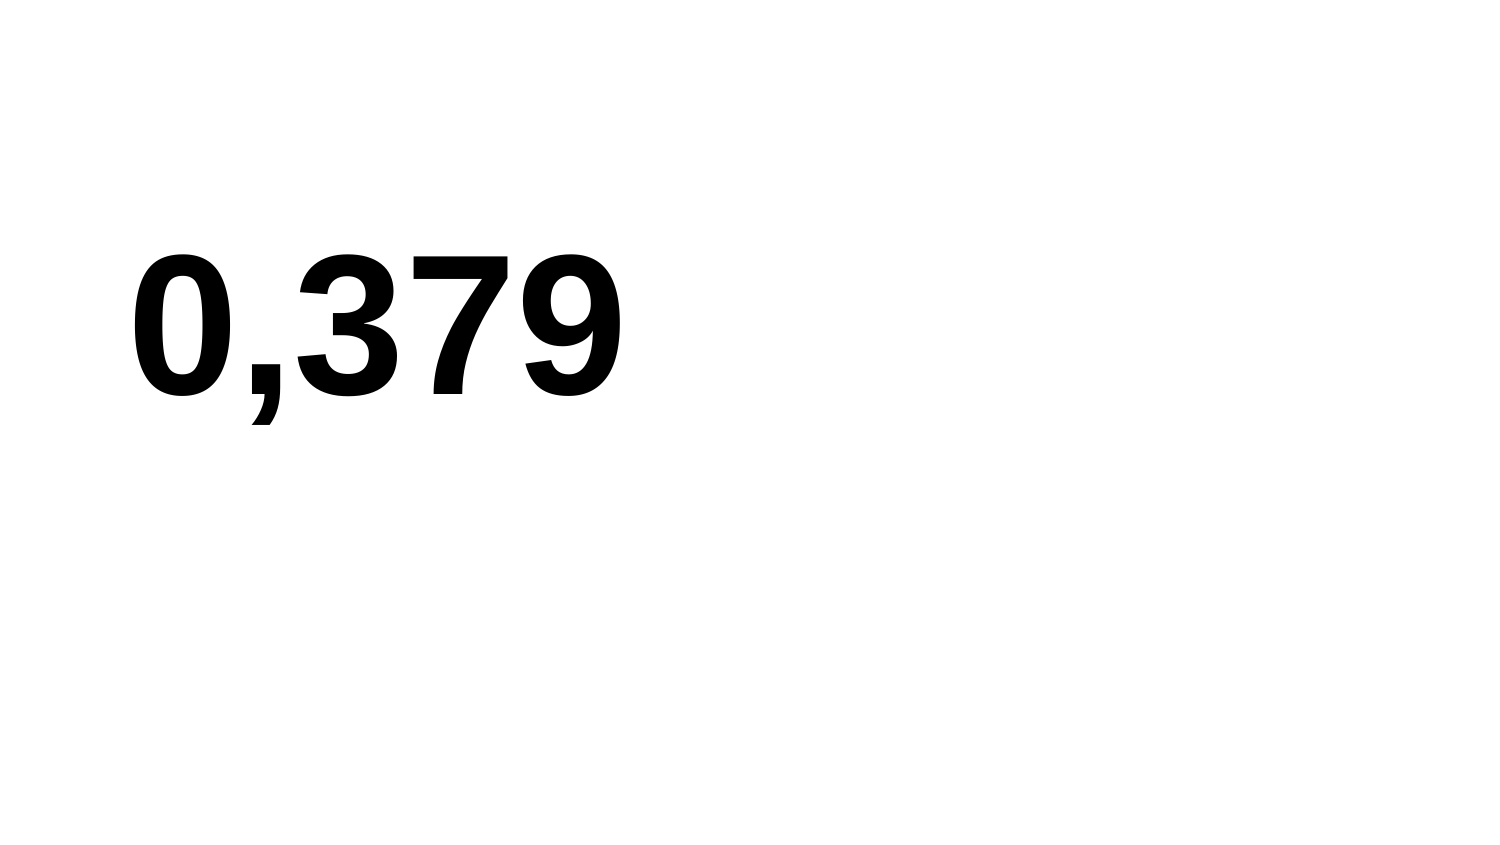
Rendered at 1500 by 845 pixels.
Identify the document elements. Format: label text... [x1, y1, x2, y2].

text_box 0,379 [112, 259, 1388, 450]
